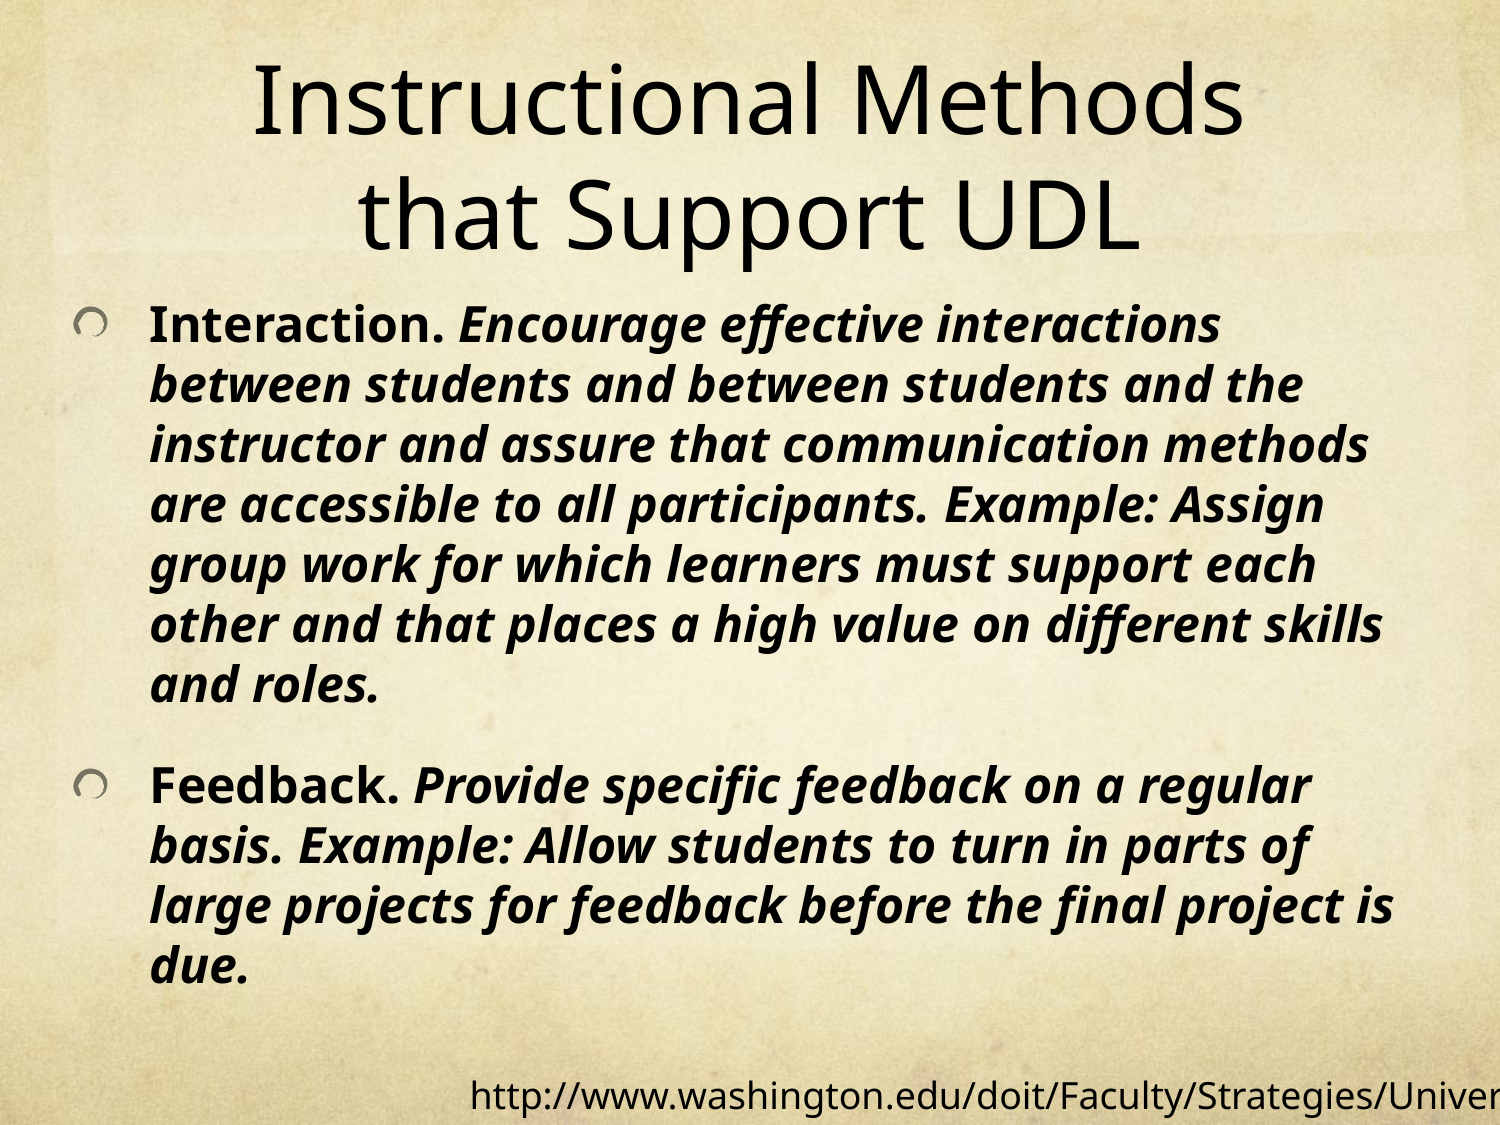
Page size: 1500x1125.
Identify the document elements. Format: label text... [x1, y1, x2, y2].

picture [0, 0, 1500, 1125]
list Interaction. Encourage effective interactions between students and between students and the instructor and assure that communication methods are accessible to all participants. Example: Assign group work for which learners must support each other and that places a high value on different skills and roles. Feedback. Provide specific feedback on a regular basis. Example: Allow students to turn in parts of large projects for feedback before the final project is due. [58, 284, 1421, 950]
text_box http://www.washington.edu/doit/Faculty/Strategies/Universal/ [454, 1064, 1500, 1125]
title Instructional Methods that Support UDL [150, 82, 1350, 225]
